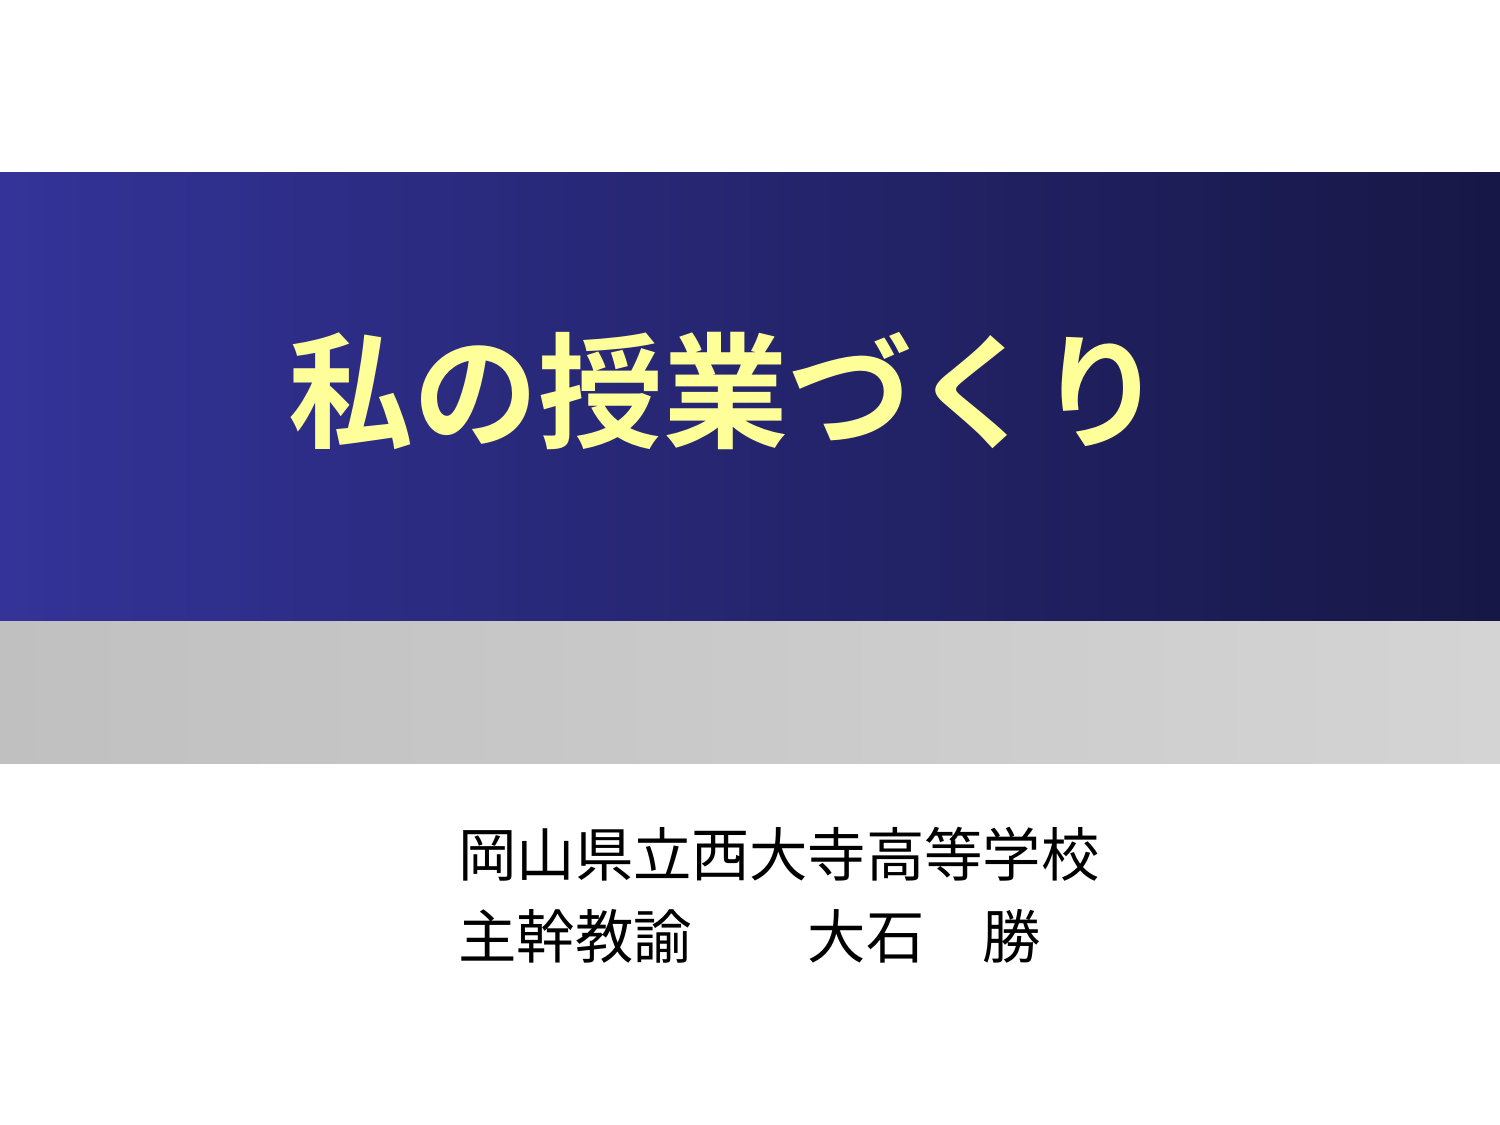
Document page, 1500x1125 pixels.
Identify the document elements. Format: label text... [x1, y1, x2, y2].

title 私の授業づくり [88, 238, 1364, 539]
subtitle 岡山県立西大寺高等学校 主幹教諭 大石 勝 [253, 810, 1304, 882]
